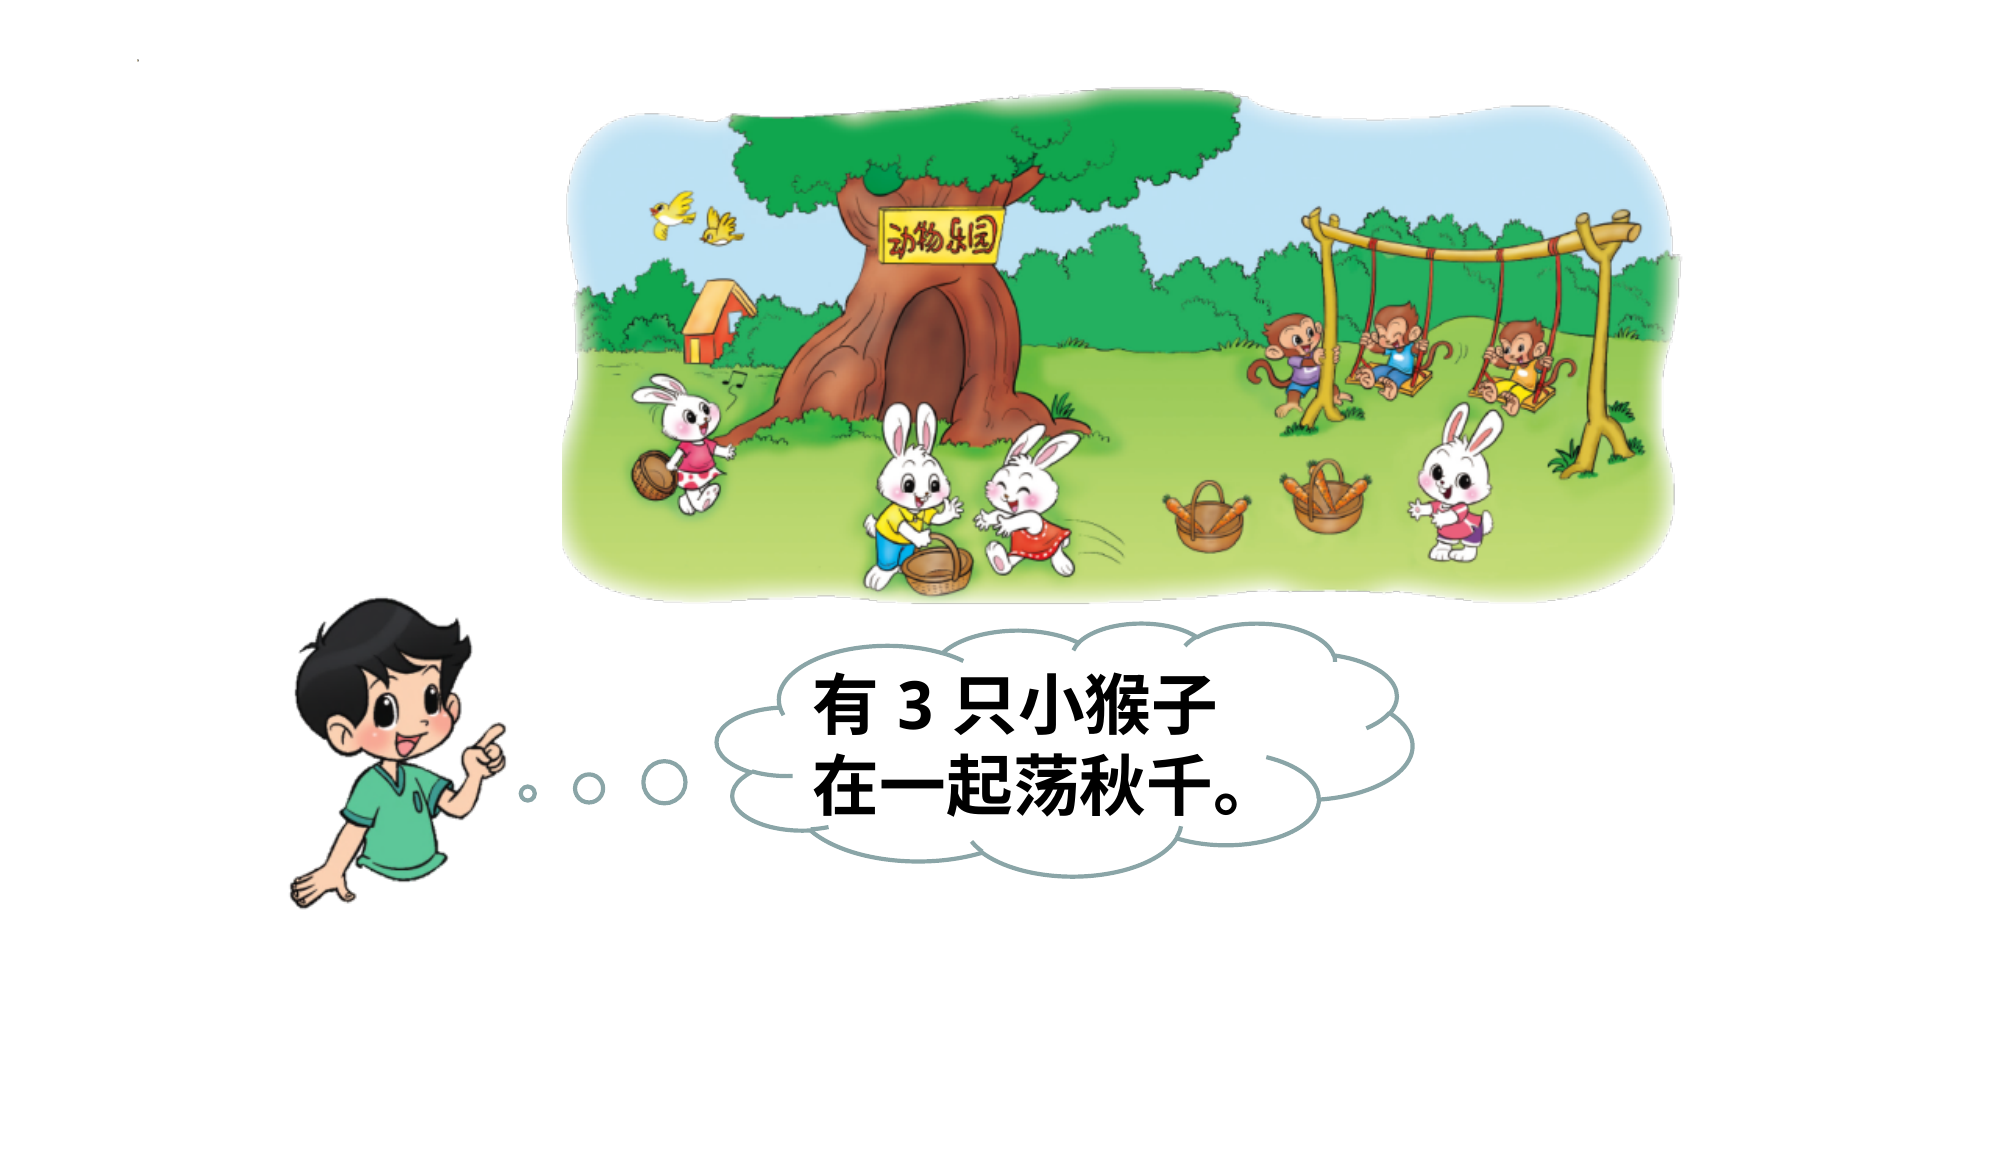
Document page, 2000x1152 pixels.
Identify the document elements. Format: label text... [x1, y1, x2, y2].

picture [253, 586, 521, 913]
text_box 有3只小猴子在一起荡秋千。 [714, 623, 1415, 879]
text_box 有3只小猴子在一起荡秋千。 [572, 772, 606, 805]
text_box 有3只小猴子在一起荡秋千。 [641, 759, 688, 806]
picture [561, 75, 1691, 615]
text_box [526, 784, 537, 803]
